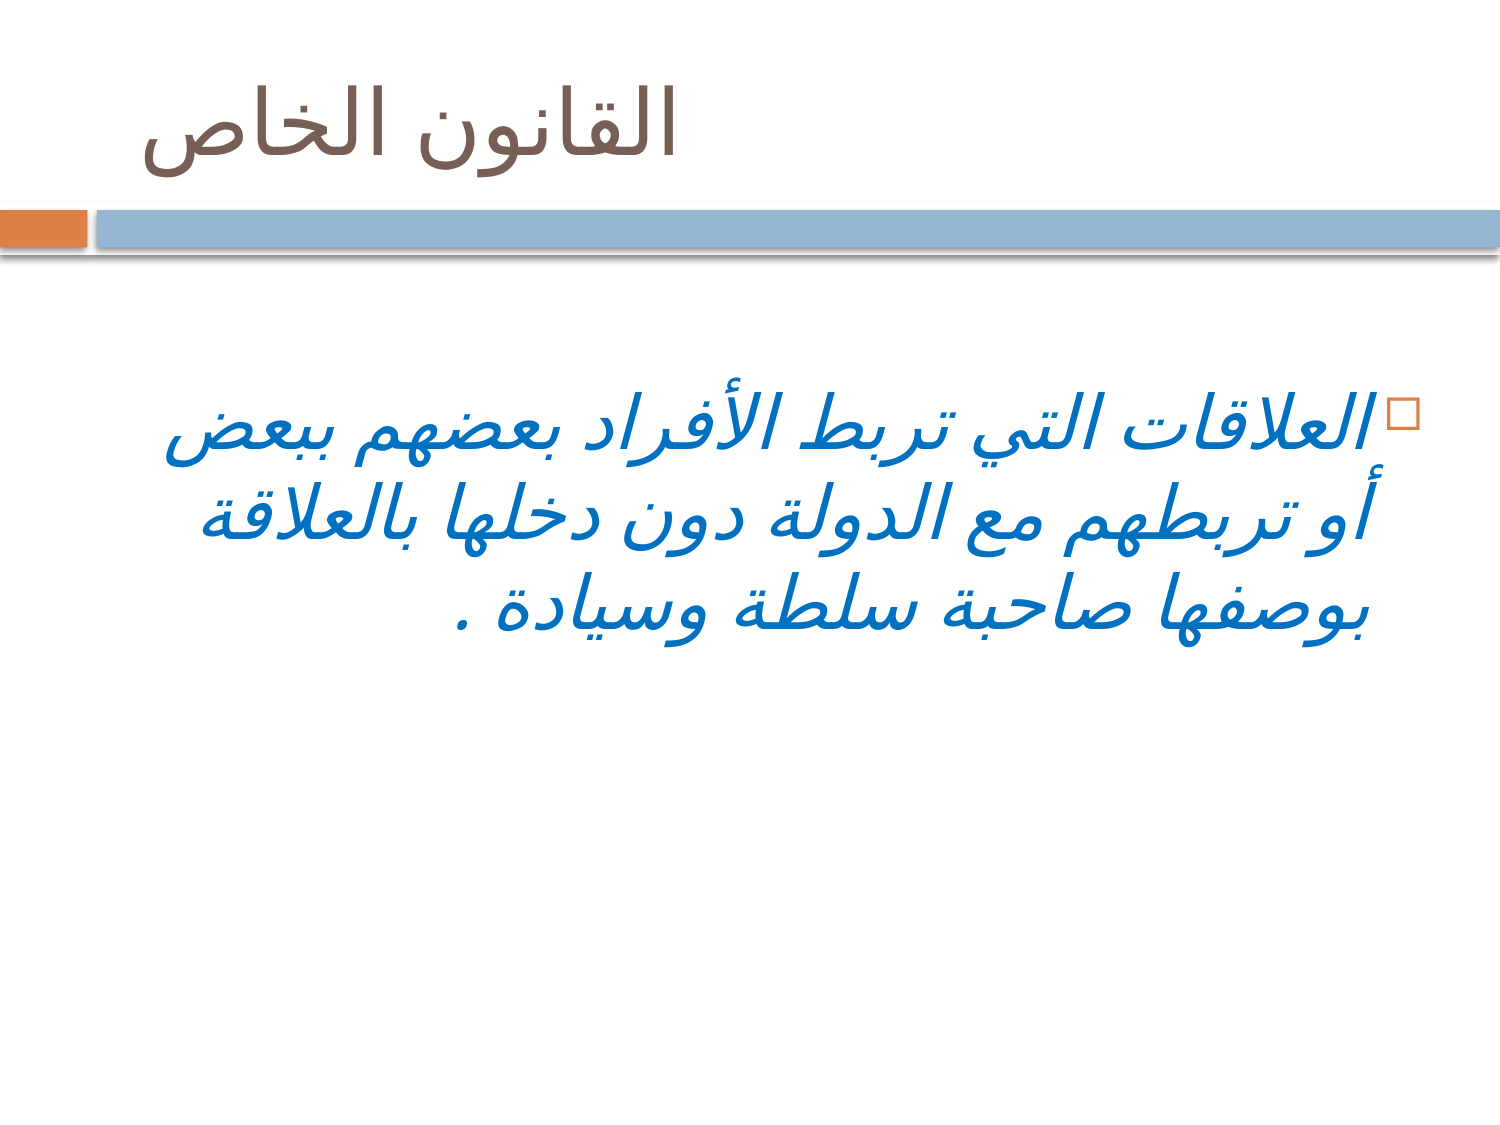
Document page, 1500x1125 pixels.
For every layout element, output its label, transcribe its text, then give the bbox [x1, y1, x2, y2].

list العلاقات التي تربط الأفراد بعضهم ببعض أو تربطهم مع الدولة دون دخلها بالعلاقة بوصفها صاحبة سلطة وسيادة . [100, 262, 1438, 1000]
title القانون الخاص [100, 37, 1438, 200]
